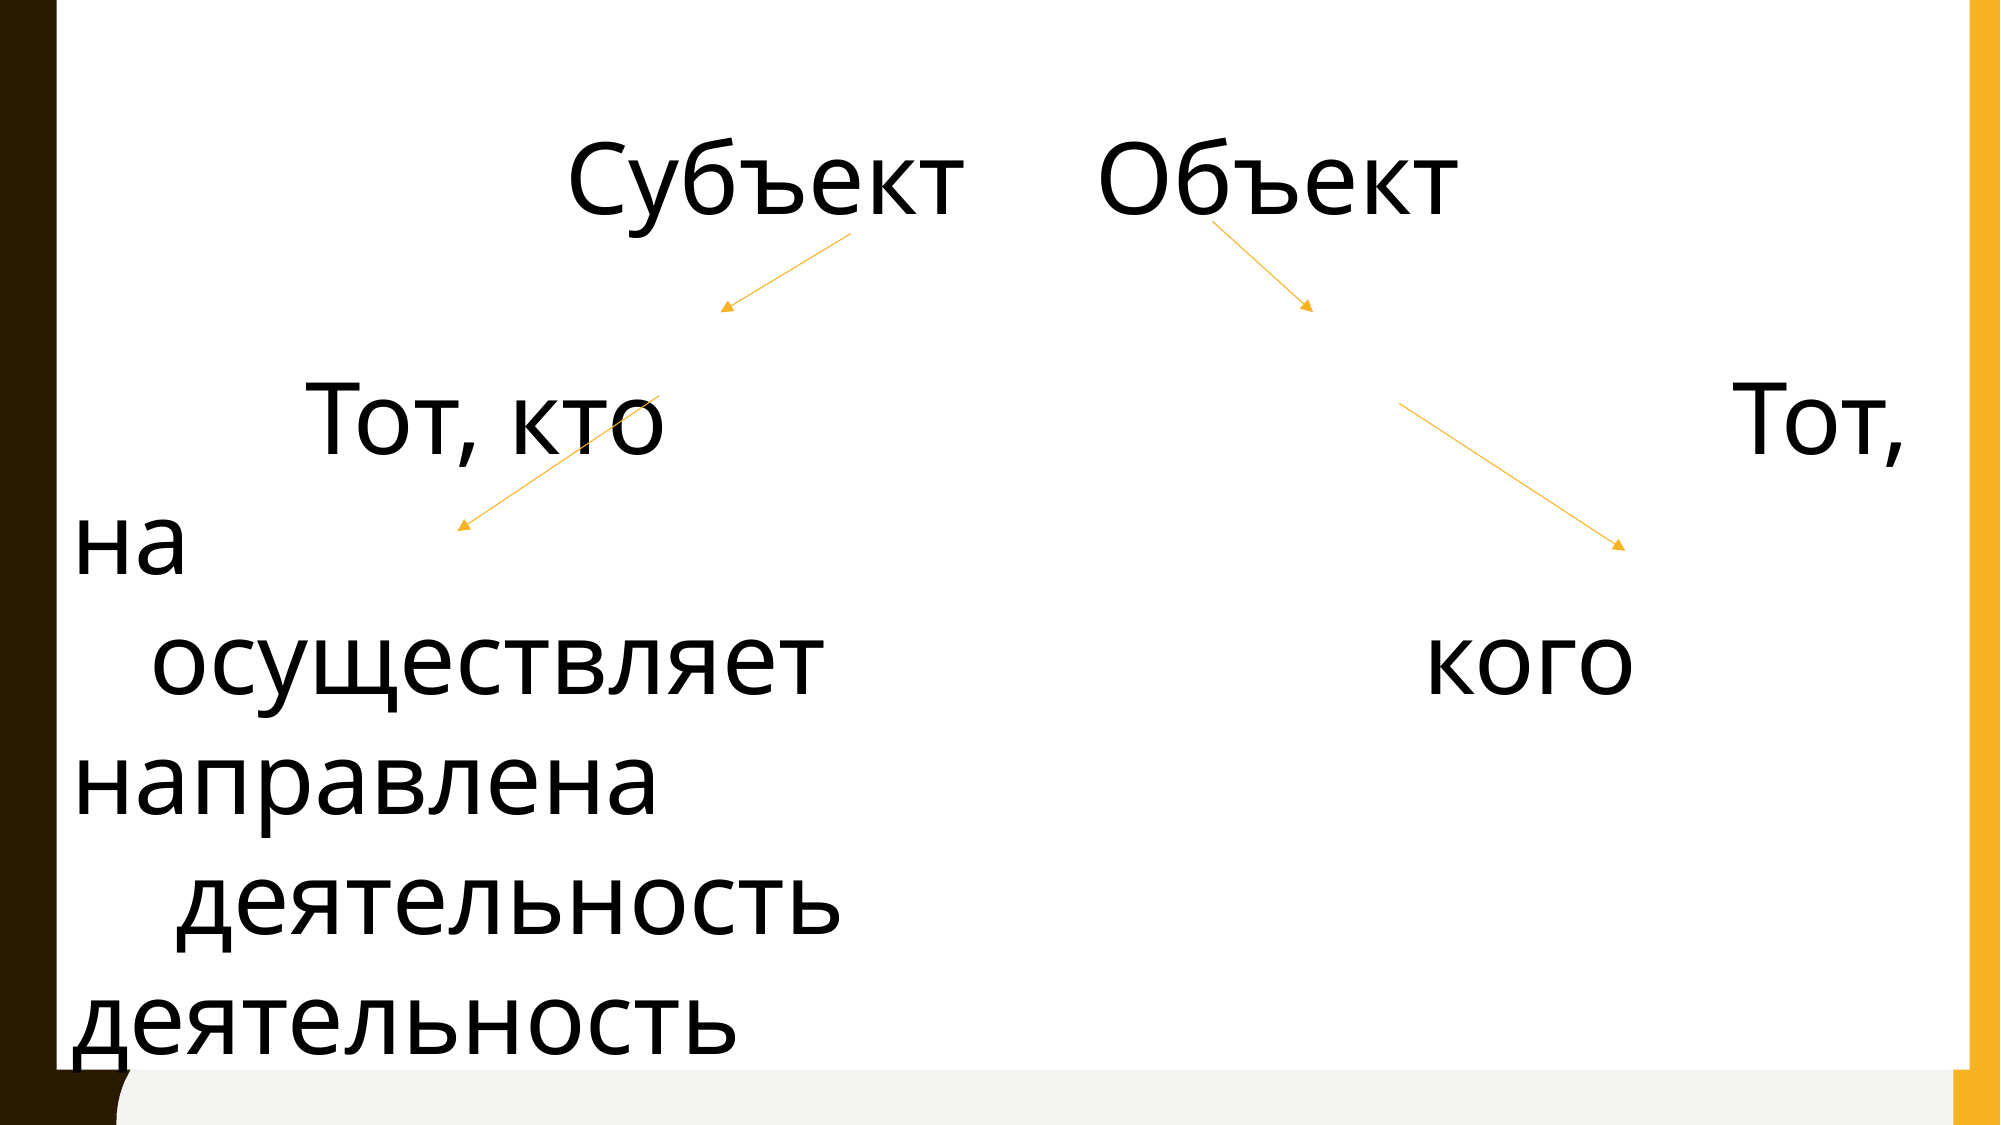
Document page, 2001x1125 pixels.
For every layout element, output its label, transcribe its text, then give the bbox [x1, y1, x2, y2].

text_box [1399, 403, 1626, 551]
text_box Деятельность человека Субъект Объект Тот, кто Тот, на осуществляет кого направлена деятельность деятельность [56, 0, 1971, 1071]
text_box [1212, 221, 1314, 313]
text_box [457, 395, 659, 532]
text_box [720, 233, 851, 313]
